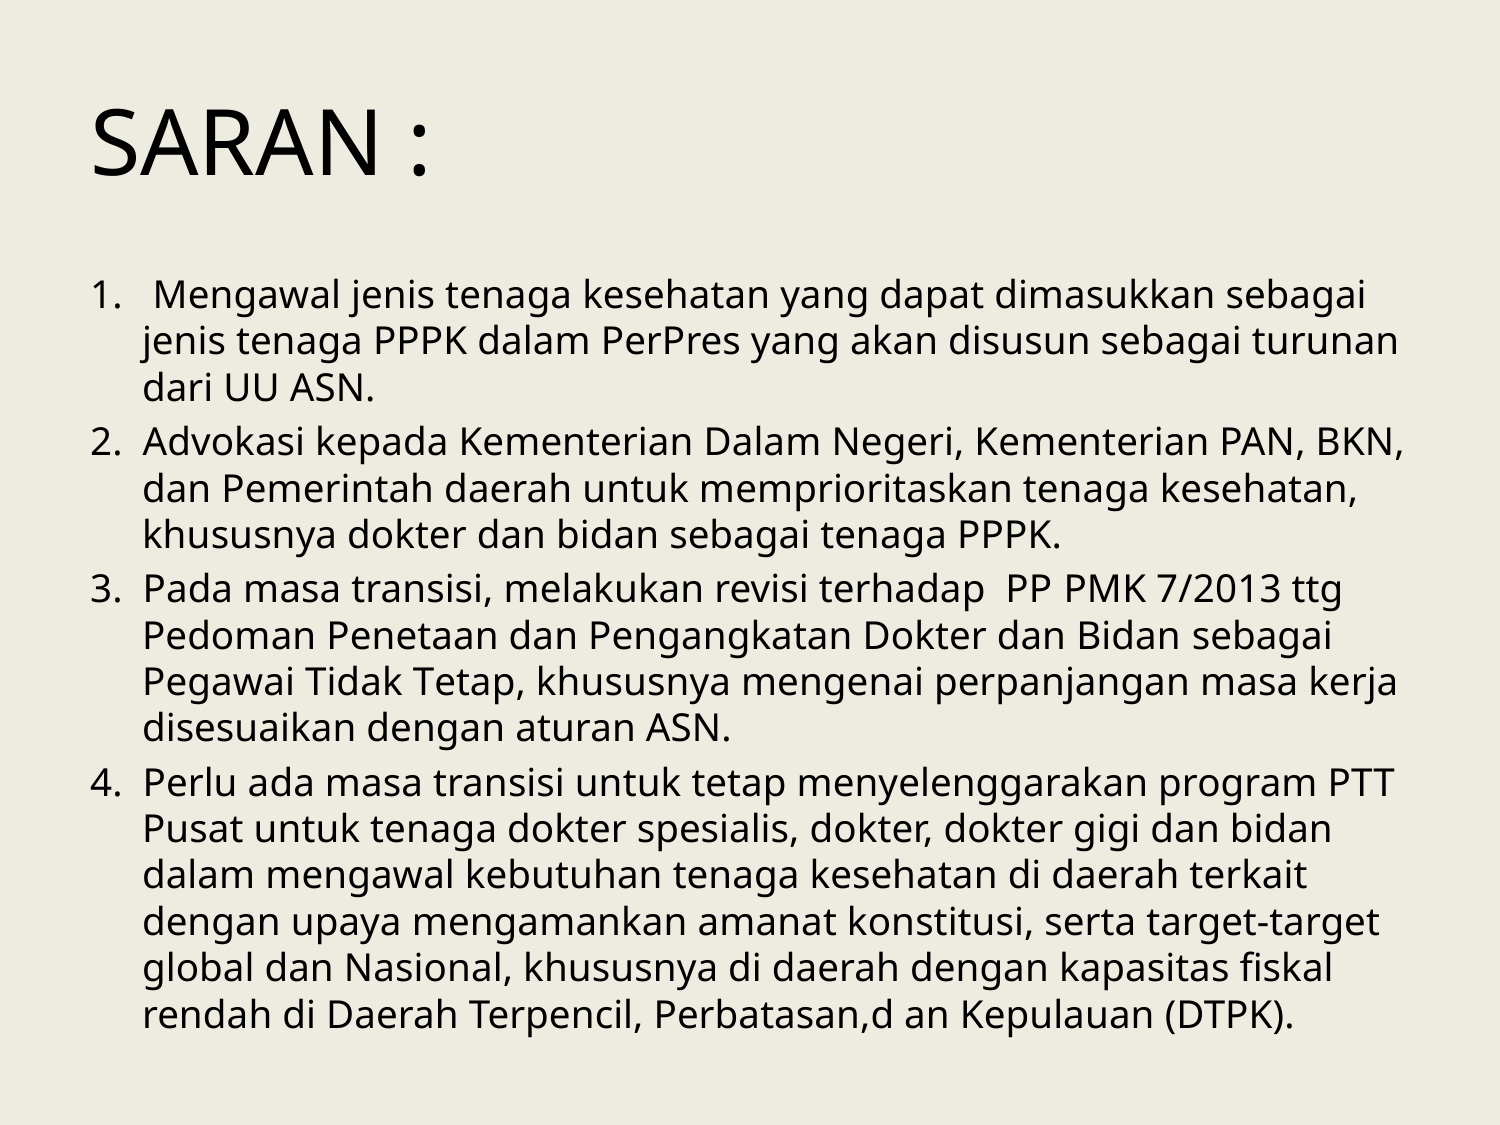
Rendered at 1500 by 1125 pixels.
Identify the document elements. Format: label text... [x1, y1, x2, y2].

title SARAN : [75, 45, 1425, 233]
list 1. Mengawal jenis tenaga kesehatan yang dapat dimasukkan sebagai jenis tenaga PPPK dalam PerPres yang akan disusun sebagai turunan dari UU ASN. 2. Advokasi kepada Kementerian Dalam Negeri, Kementerian PAN, BKN, dan Pemerintah daerah untuk memprioritaskan tenaga kesehatan, khususnya dokter dan bidan sebagai tenaga PPPK. 3. Pada masa transisi, melakukan revisi terhadap PP PMK 7/2013 ttg Pedoman Penetaan dan Pengangkatan Dokter dan Bidan sebagai Pegawai Tidak Tetap, khususnya mengenai perpanjangan masa kerja disesuaikan dengan aturan ASN. 4. Perlu ada masa transisi untuk tetap menyelenggarakan program PTT Pusat untuk tenaga dokter spesialis, dokter, dokter gigi dan bidan dalam mengawal kebutuhan tenaga kesehatan di daerah terkait dengan upaya mengamankan amanat konstitusi, serta target-target global dan Nasional, khususnya di daerah dengan kapasitas fiskal rendah di Daerah Terpencil, Perbatasan,d an Kepulauan (DTPK). [75, 262, 1425, 1090]
